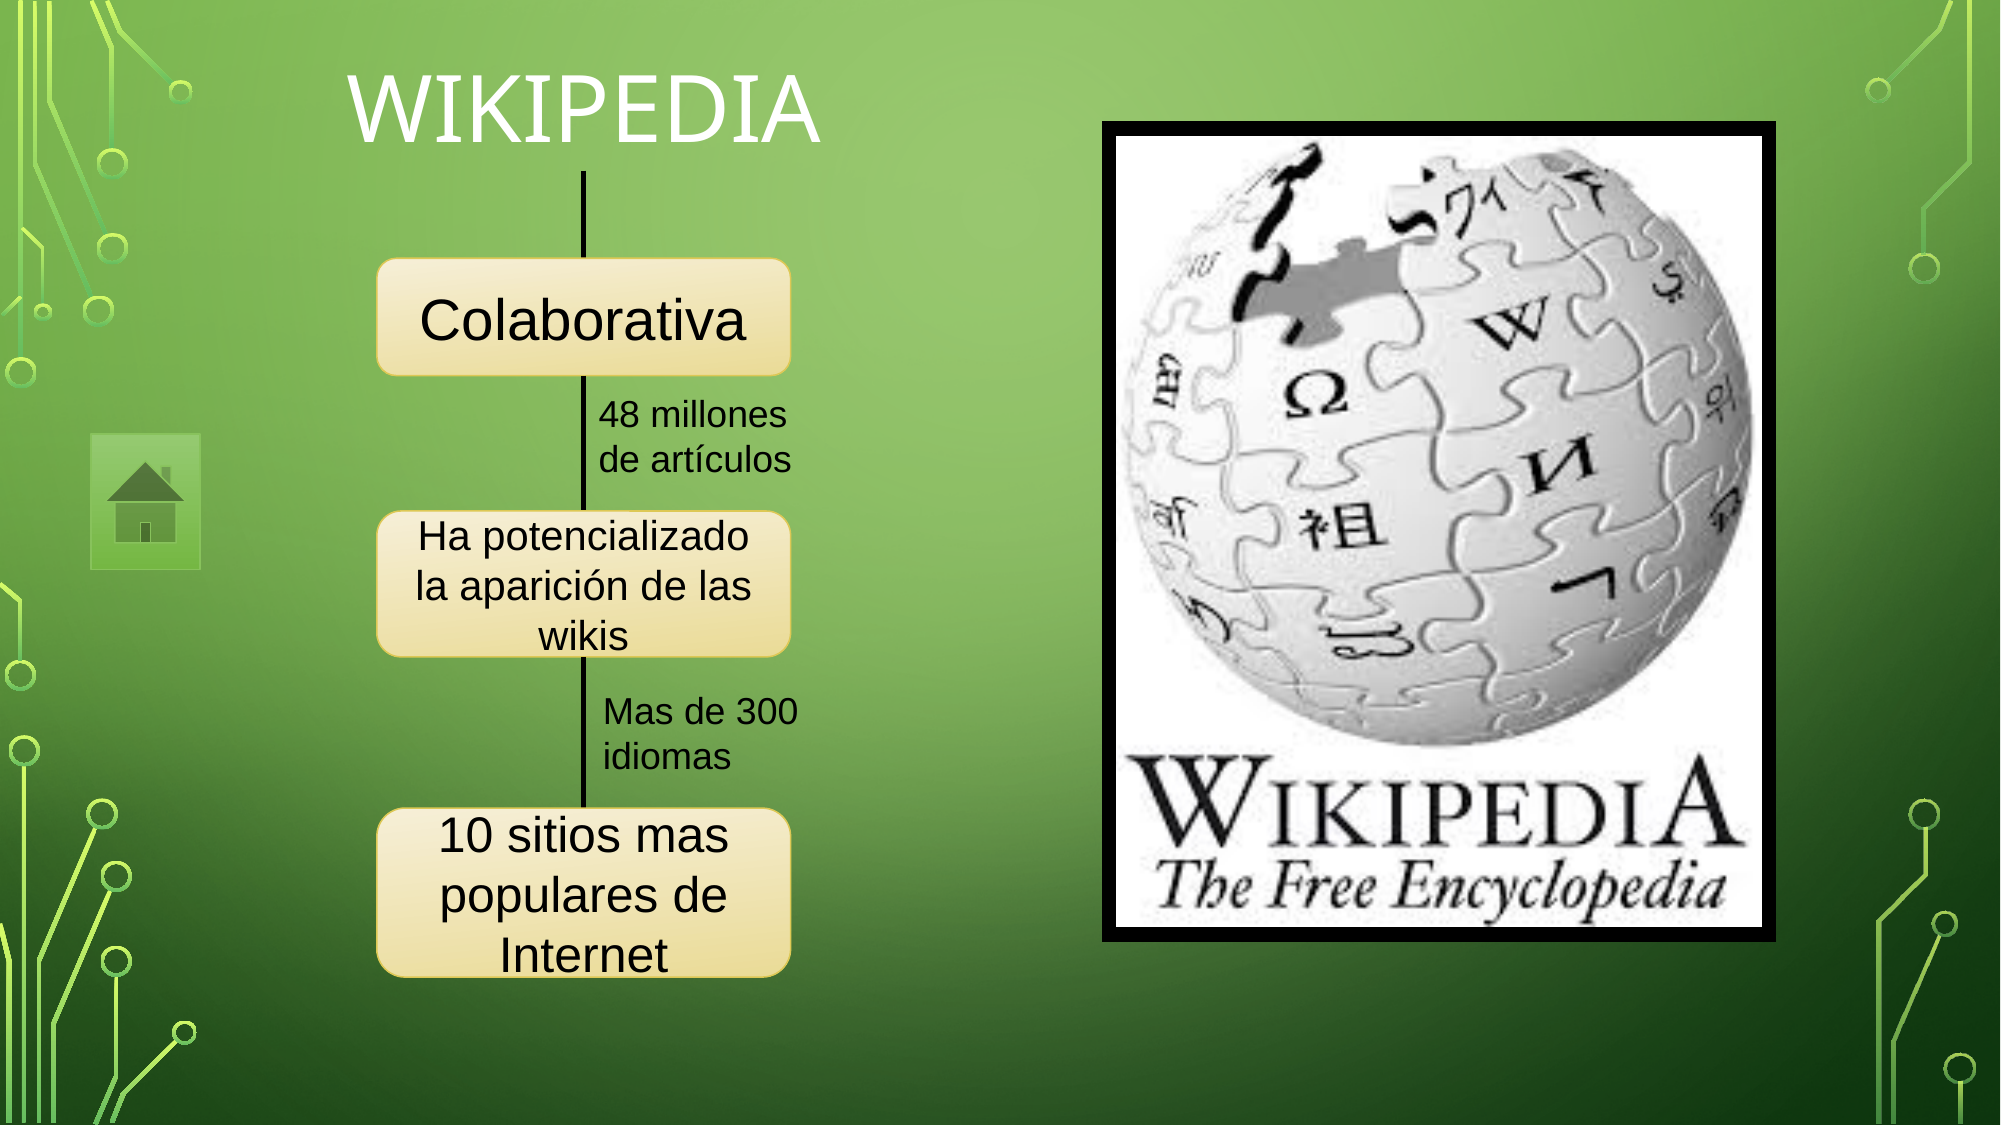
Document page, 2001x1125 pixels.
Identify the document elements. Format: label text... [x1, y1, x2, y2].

picture [1115, 135, 1762, 928]
title Wikipedia [321, 53, 846, 171]
text_box 48 millones de artículos [584, 382, 831, 487]
text_box Colaborativa [376, 257, 792, 377]
text_box [90, 433, 201, 570]
text_box Ha potencializado la aparición de las wikis [376, 510, 792, 658]
text_box Mas de 300 idiomas [588, 679, 839, 785]
text_box 10 sitios mas populares de Internet [376, 807, 792, 978]
